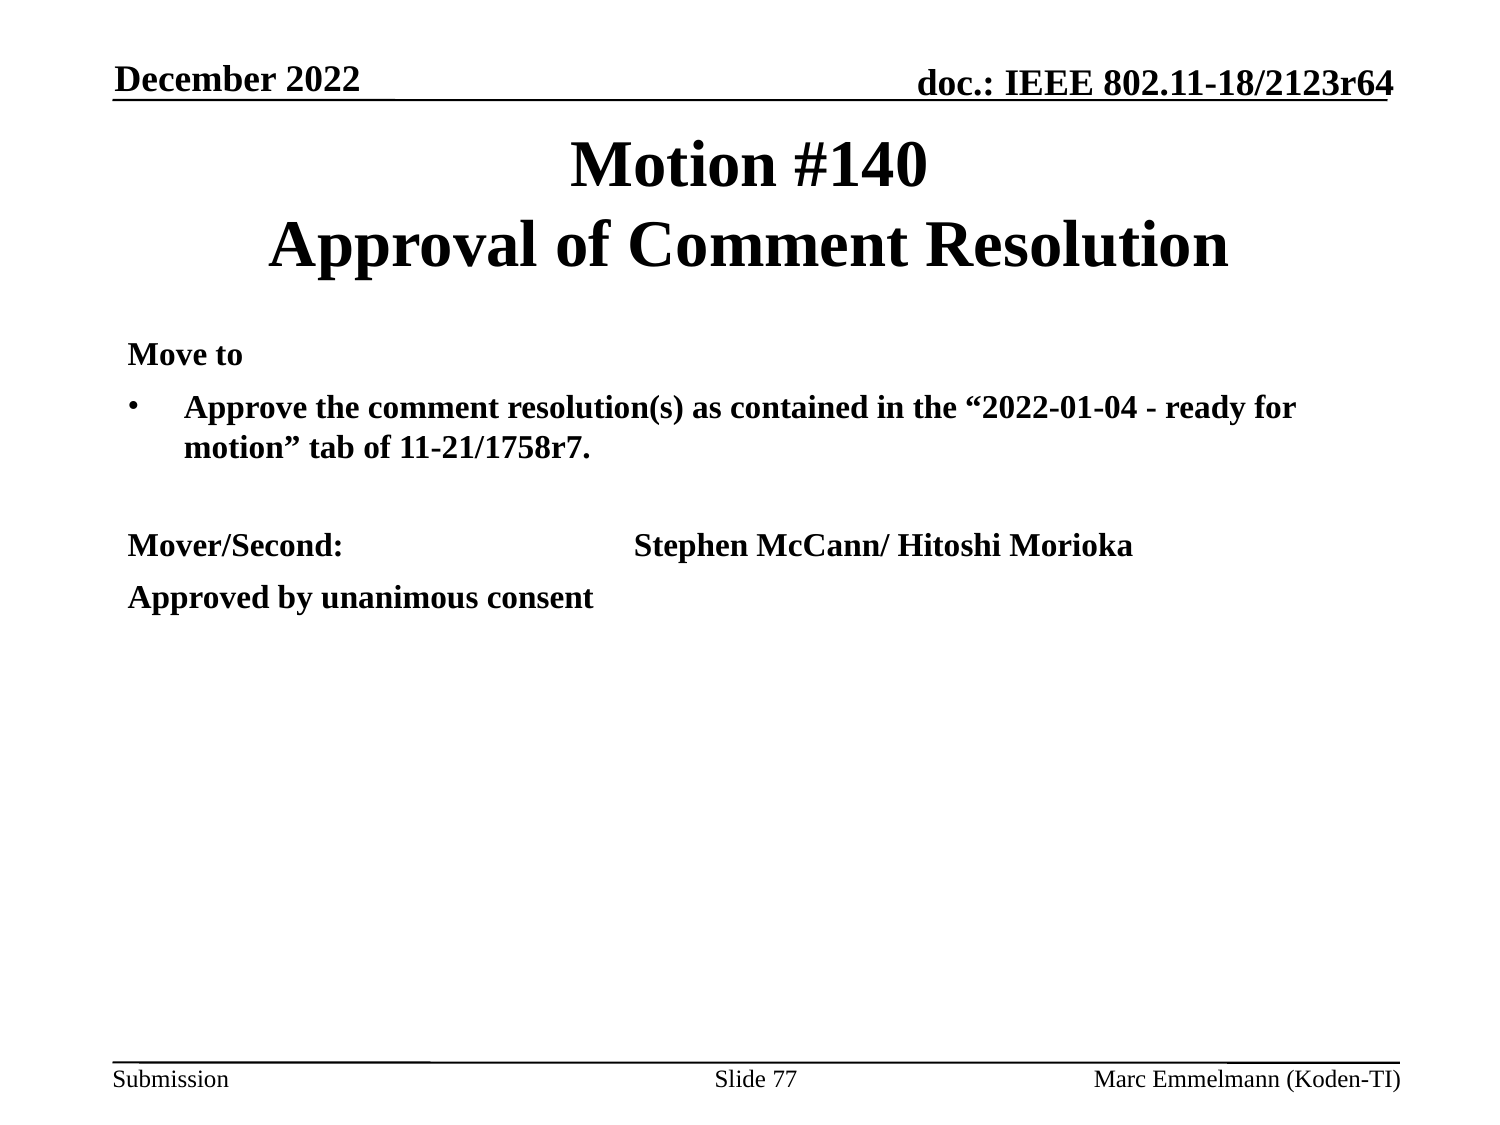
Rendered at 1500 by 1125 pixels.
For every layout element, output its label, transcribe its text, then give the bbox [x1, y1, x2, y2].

list Move to Approve the comment resolution(s) as contained in the “2022-01-04 - ready for motion” tab of 11-21/1758r7. Mover/Second: Stephen McCann/ Hitoshi Morioka Approved by unanimous consent [112, 324, 1388, 1000]
slide_number Slide 77 [712, 1061, 800, 1123]
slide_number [114, 54, 423, 100]
title Motion #140 Approval of Comment Resolution [112, 112, 1388, 288]
footer Marc Emmelmann (Koden-TI) [878, 1061, 1402, 1093]
